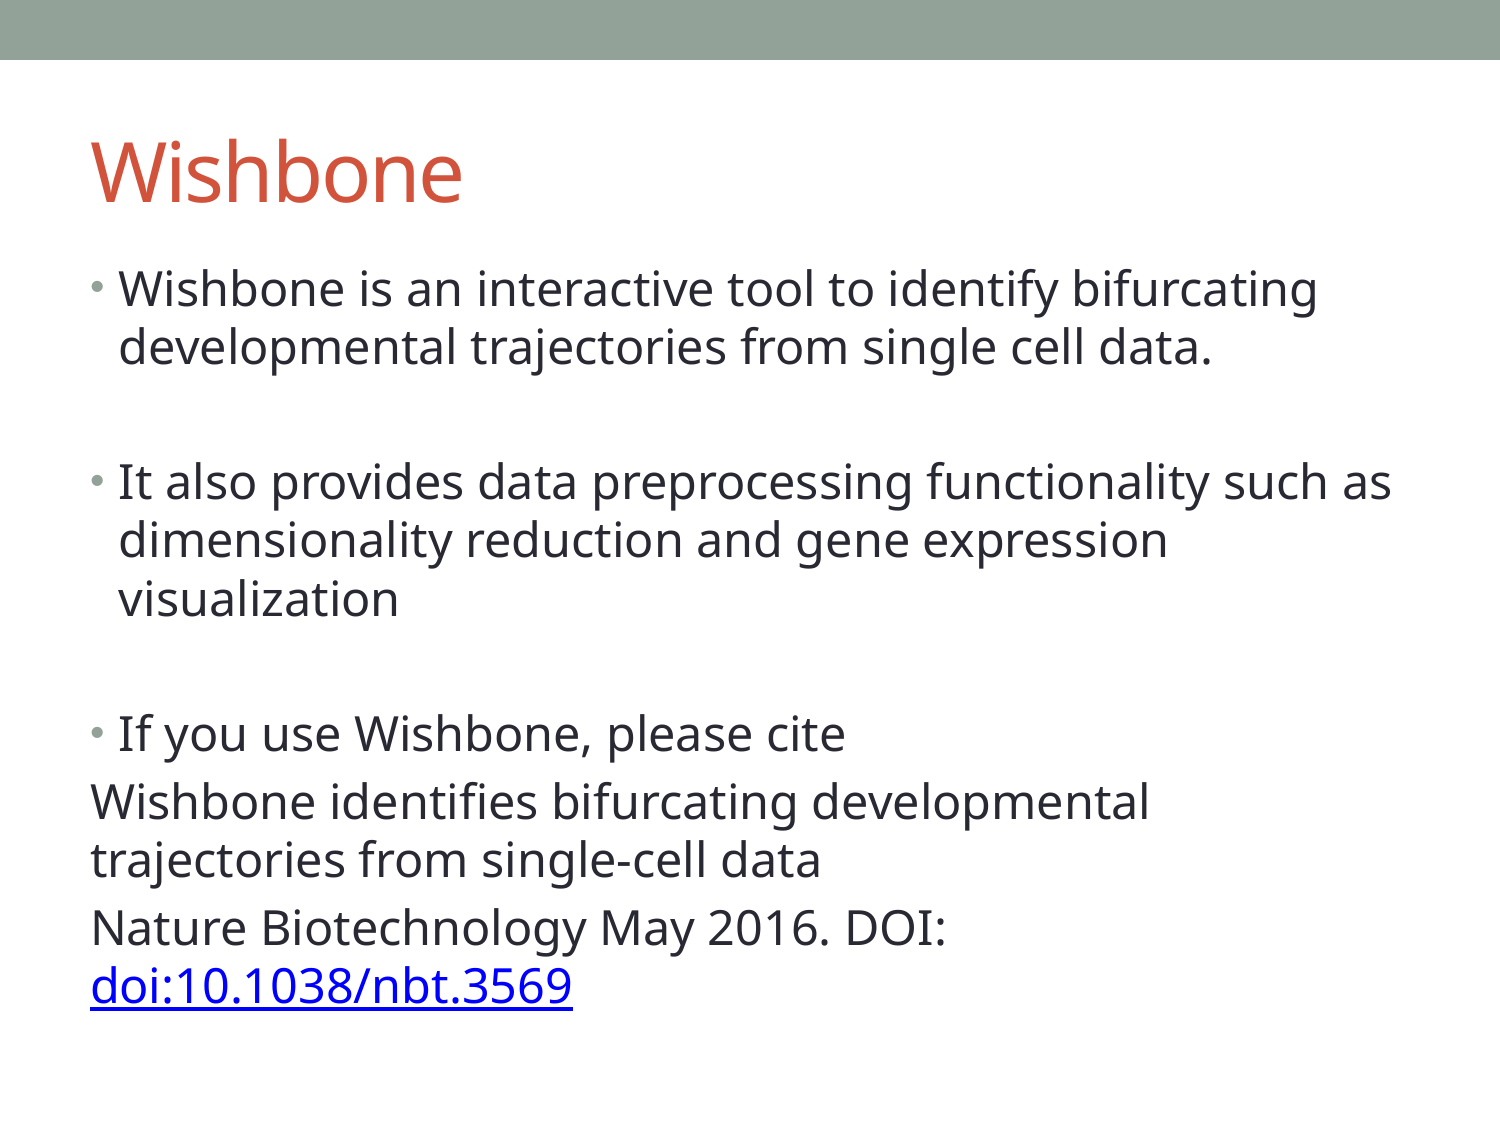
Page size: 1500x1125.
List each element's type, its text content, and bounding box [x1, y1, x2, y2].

list Wishbone is an interactive tool to identify bifurcating developmental trajectories from single cell data. It also provides data preprocessing functionality such as dimensionality reduction and gene expression visualization If you use Wishbone, please cite Wishbone identifies bifurcating developmental trajectories from single-cell data Nature Biotechnology May 2016. DOI: doi:10.1038/nbt.3569 [75, 249, 1425, 1034]
title Wishbone [75, 87, 1425, 249]
